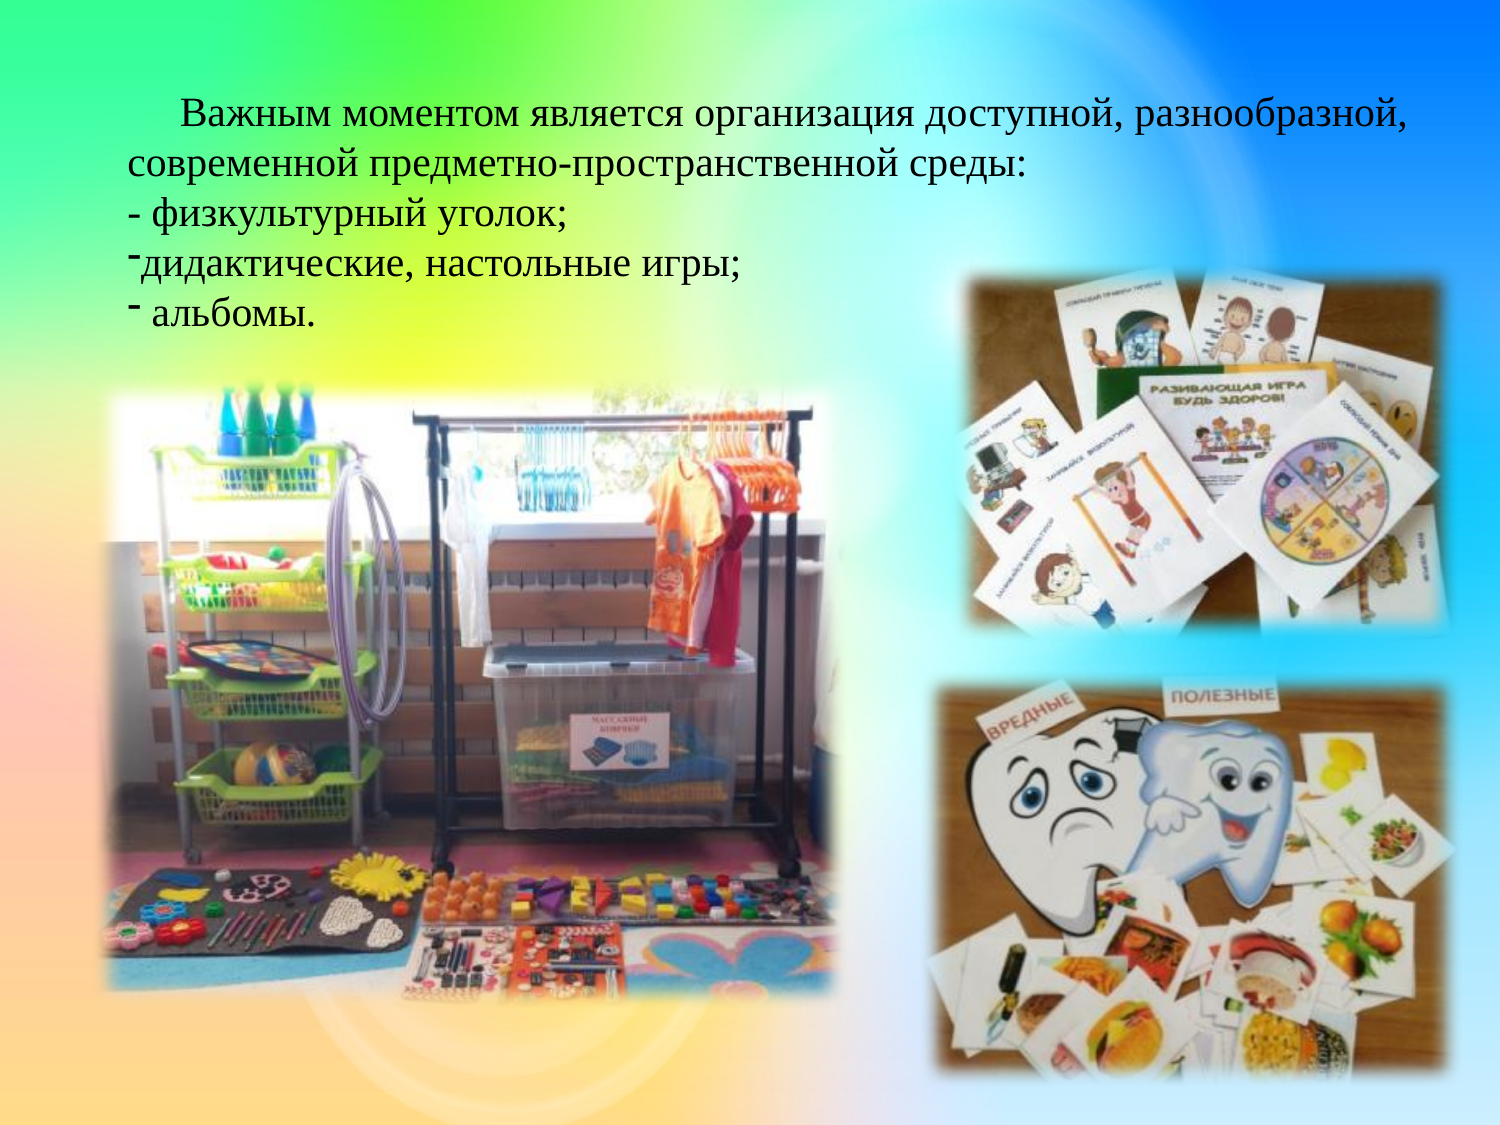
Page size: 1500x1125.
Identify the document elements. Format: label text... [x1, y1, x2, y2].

picture [0, 0, 1500, 1125]
text_box Важным моментом является организация доступной, разнообразной, современной предметно-пространственной среды: - физкультурный уголок; дидактические, настольные игры; альбомы. [112, 77, 1434, 402]
